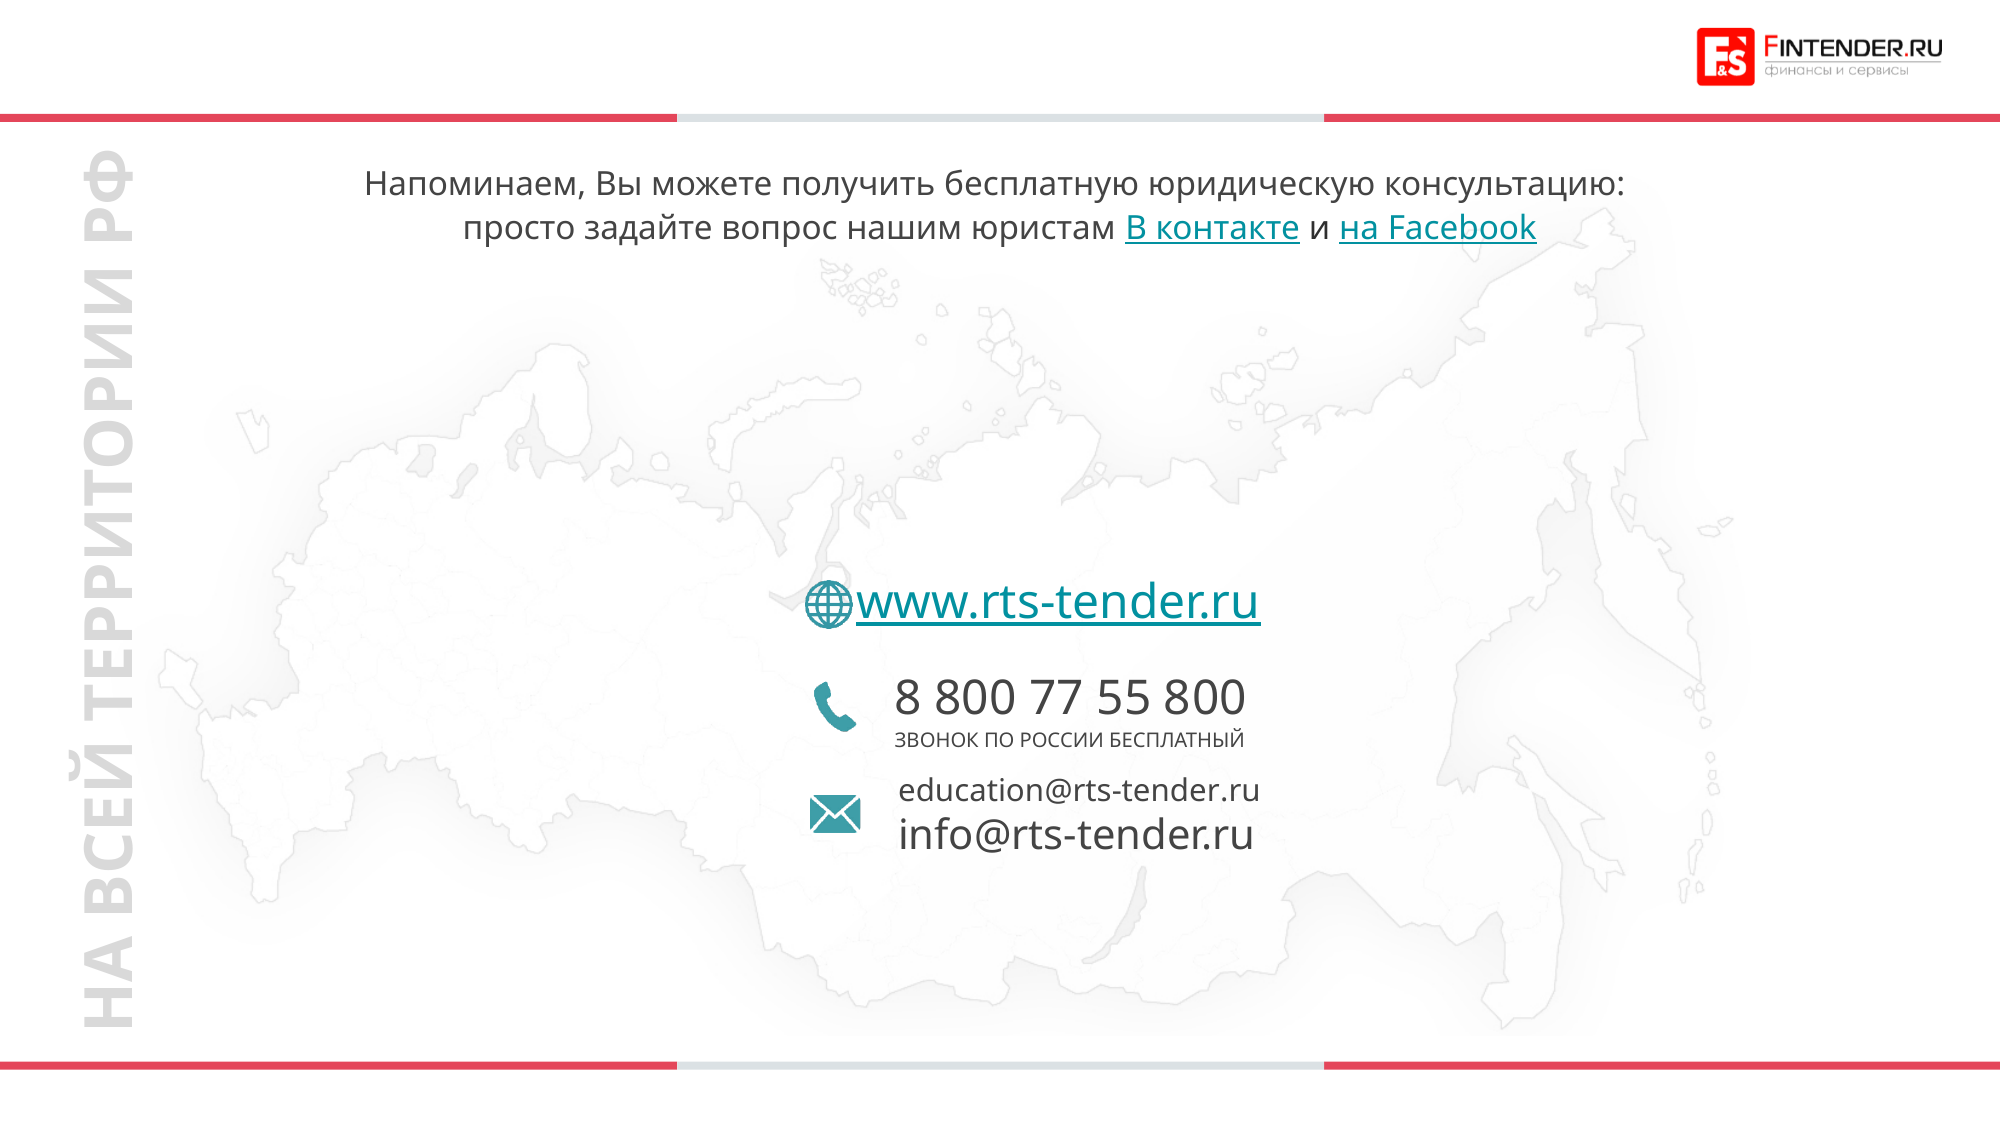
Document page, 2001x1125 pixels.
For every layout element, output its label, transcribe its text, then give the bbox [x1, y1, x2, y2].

picture [1696, 18, 1942, 95]
list Напоминаем, Вы можете получить бесплатную юридическую консультацию: просто задайте вопрос нашим юристам В контакте и на Facebook [200, 157, 1800, 310]
picture [58, 169, 1834, 1036]
picture [97, 181, 117, 193]
